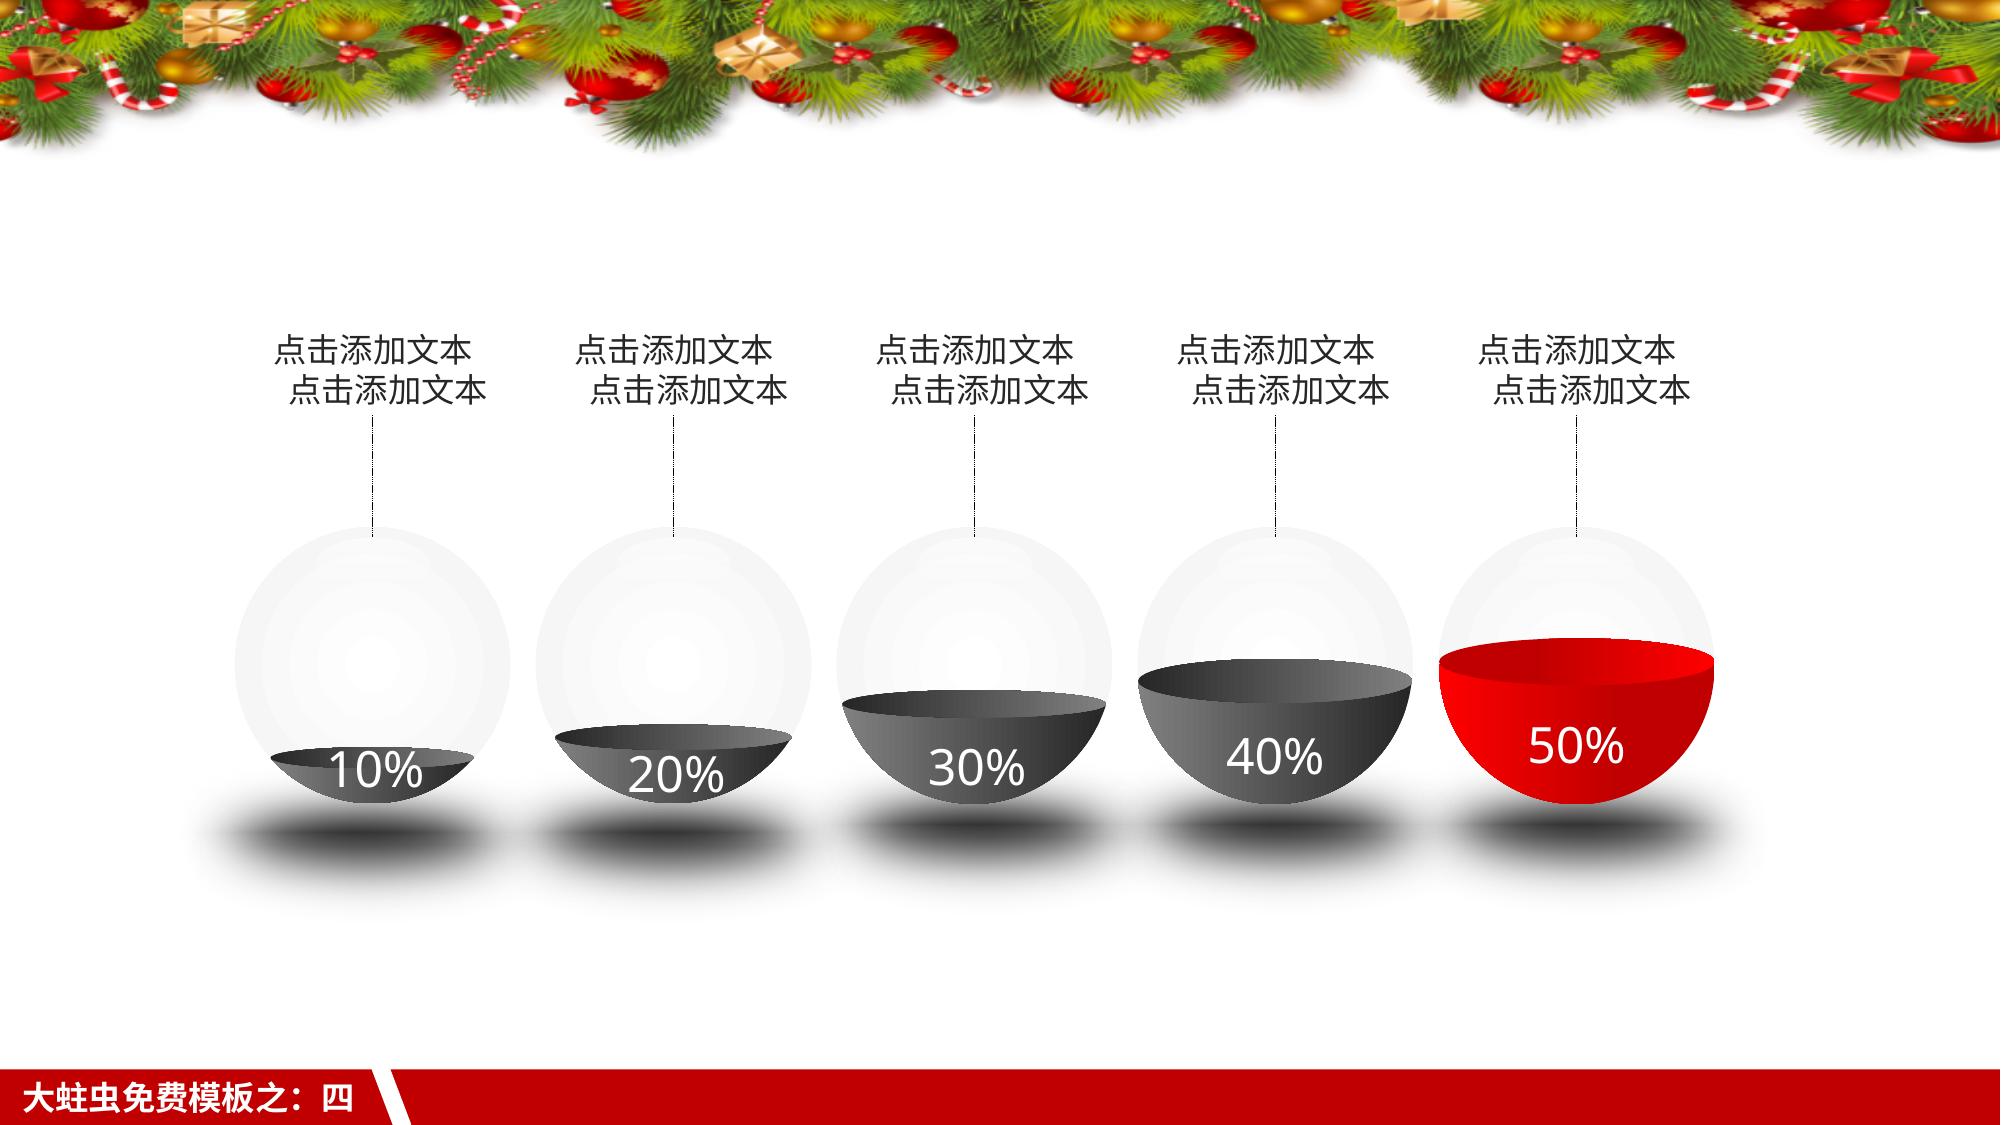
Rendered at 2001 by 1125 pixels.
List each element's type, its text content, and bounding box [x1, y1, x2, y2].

text_box 点击添加文本 点击添加文本 [1131, 321, 1432, 417]
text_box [1235, 526, 1534, 919]
text_box 点击添加文本 点击添加文本 [830, 321, 1131, 417]
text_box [922, 526, 1235, 919]
text_box [390, 1067, 2000, 1125]
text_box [619, 526, 922, 928]
text_box 点击添加文本 点击添加文本 [529, 321, 830, 417]
text_box [0, 1067, 392, 1125]
text_box [371, 1067, 412, 1125]
text_box 点击添加文本 点击添加文本 [1432, 321, 1753, 417]
text_box 大蛀虫免费模板之：四 [7, 1069, 374, 1124]
text_box 点击添加文本 点击添加文本 [228, 321, 529, 417]
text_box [99, 526, 619, 928]
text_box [1535, 526, 1836, 919]
picture [0, 0, 2000, 162]
